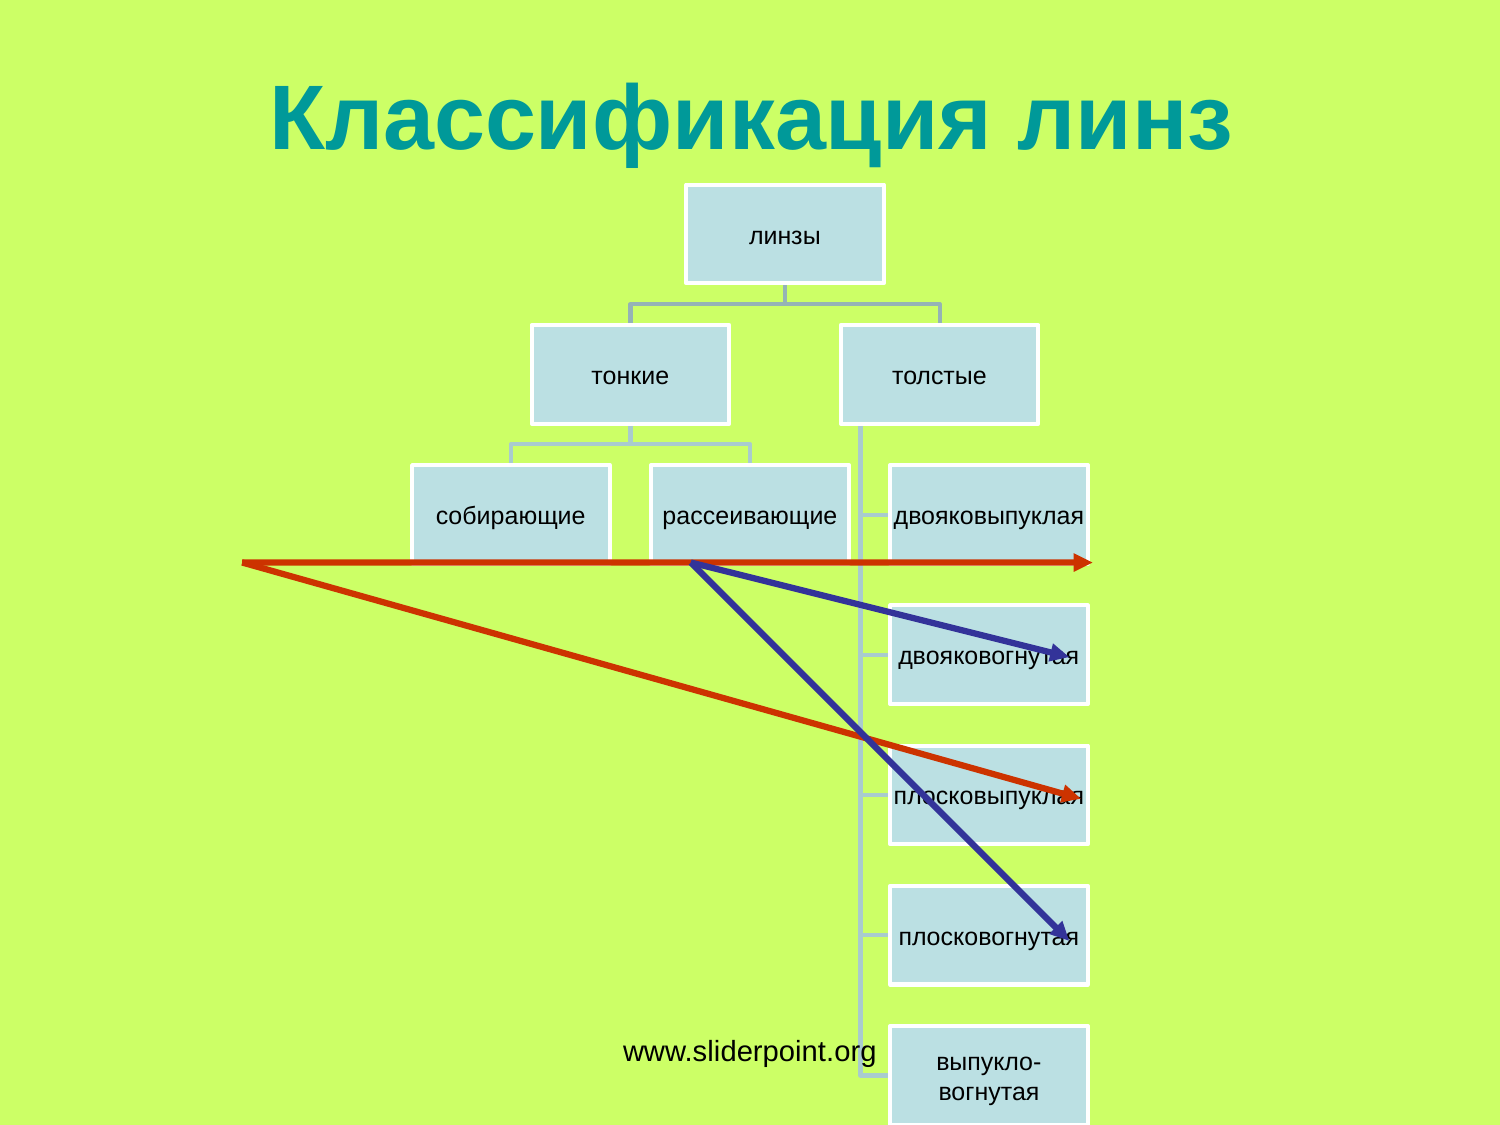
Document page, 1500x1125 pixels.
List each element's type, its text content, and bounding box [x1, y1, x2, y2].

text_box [0, 184, 1500, 1125]
title Классификация линз [76, 18, 1428, 182]
